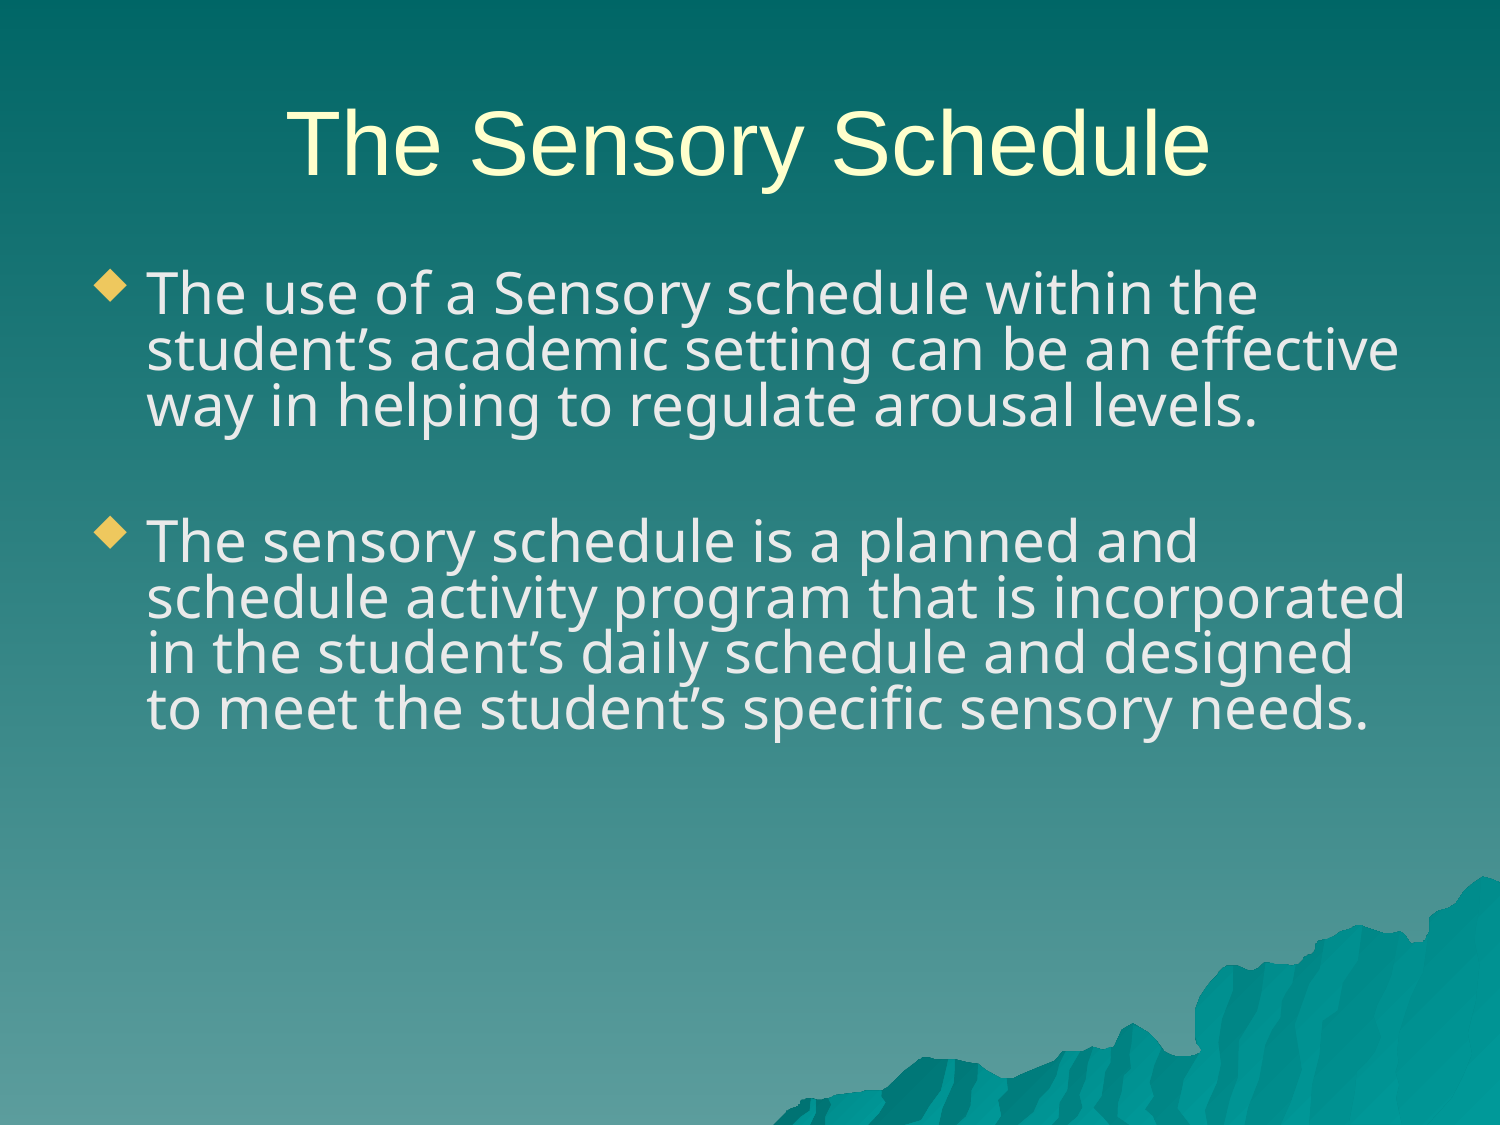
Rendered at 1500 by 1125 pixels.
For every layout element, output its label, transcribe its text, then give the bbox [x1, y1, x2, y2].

list The use of a Sensory schedule within the student’s academic setting can be an effective way in helping to regulate arousal levels. The sensory schedule is a planned and schedule activity program that is incorporated in the student’s daily schedule and designed to meet the student’s specific sensory needs. [74, 262, 1426, 1006]
title The Sensory Schedule [74, 45, 1426, 233]
